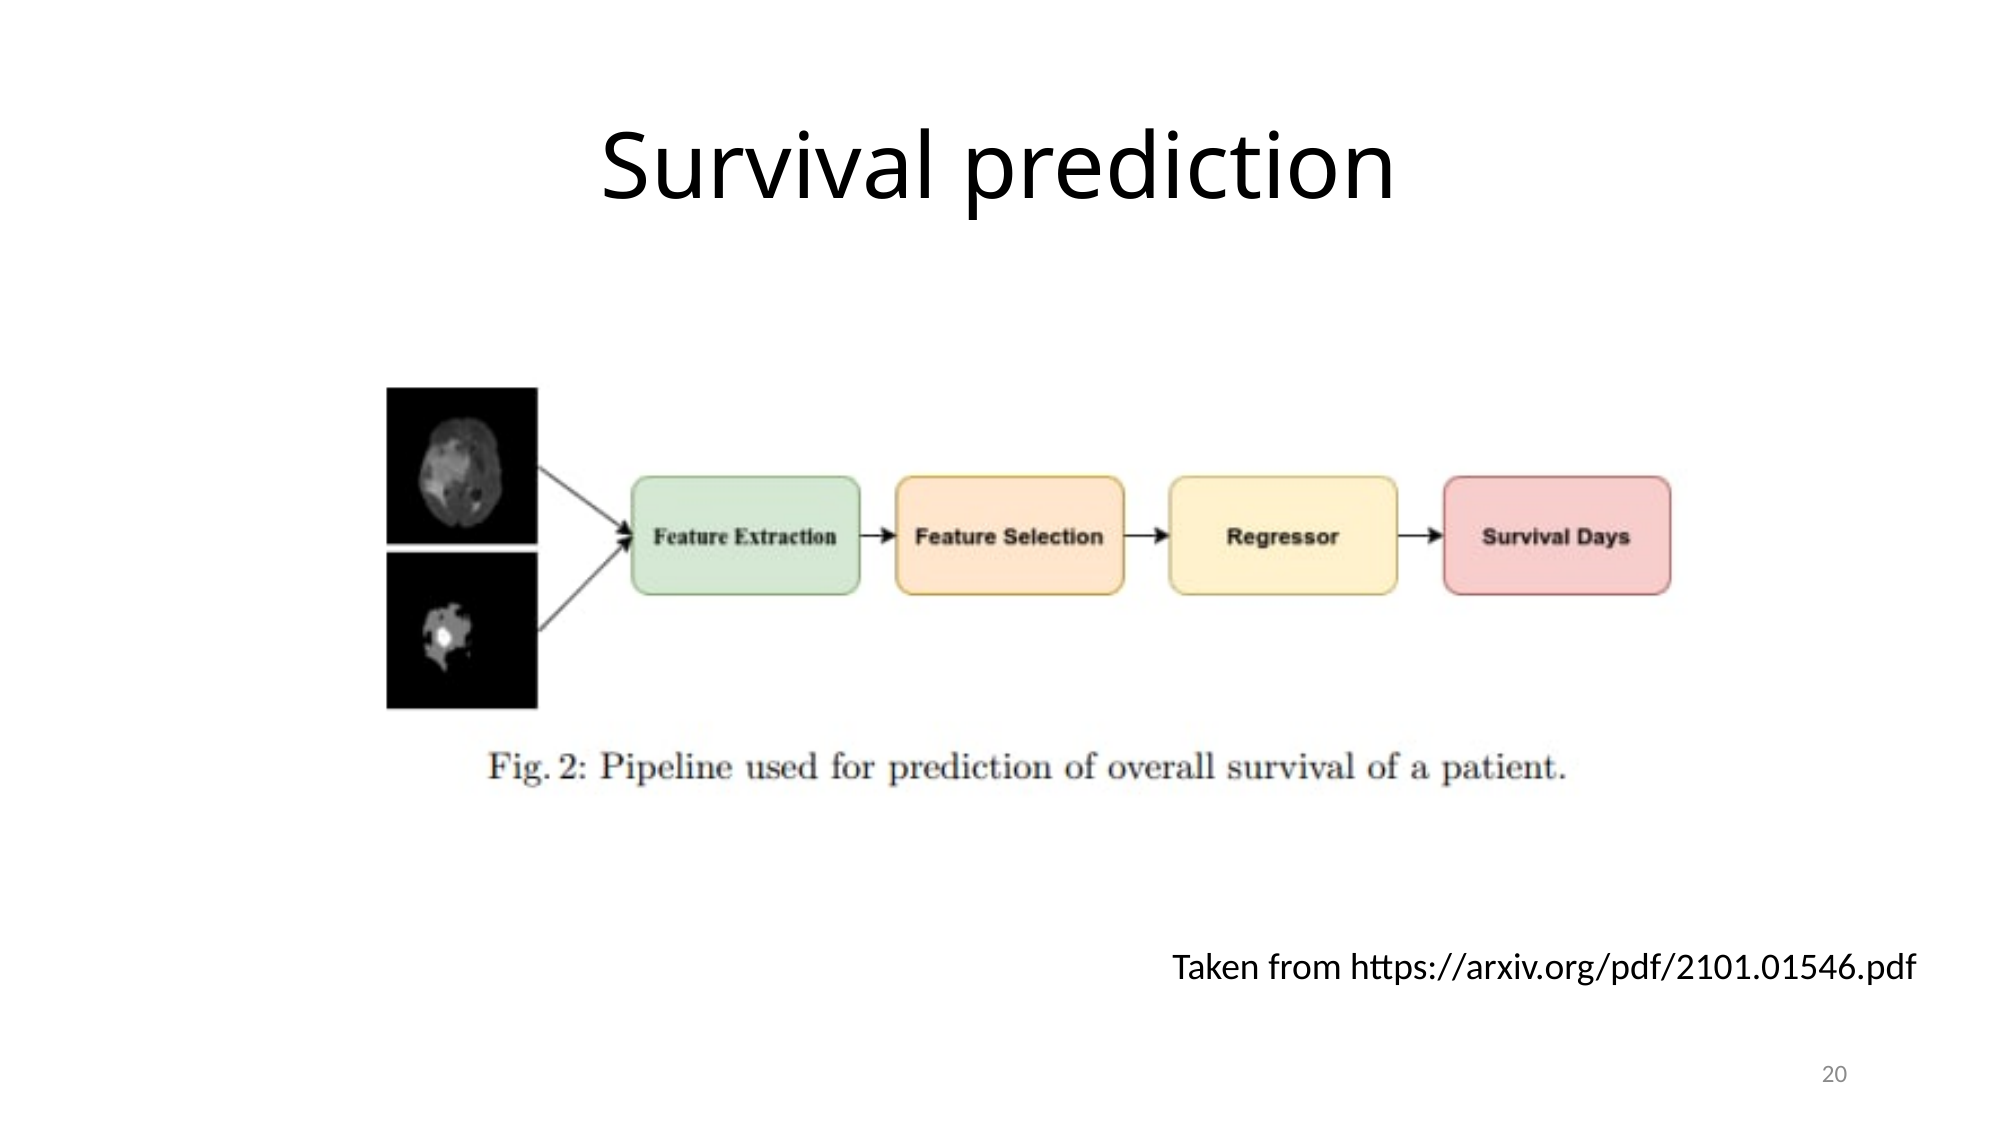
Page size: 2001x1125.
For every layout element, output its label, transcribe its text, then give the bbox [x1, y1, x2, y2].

slide_number 20 [1412, 1042, 1863, 1103]
text_box Taken from https://arxiv.org/pdf/2101.01546.pdf [1157, 934, 1933, 994]
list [315, 325, 1794, 847]
title Survival prediction [137, 59, 1863, 278]
